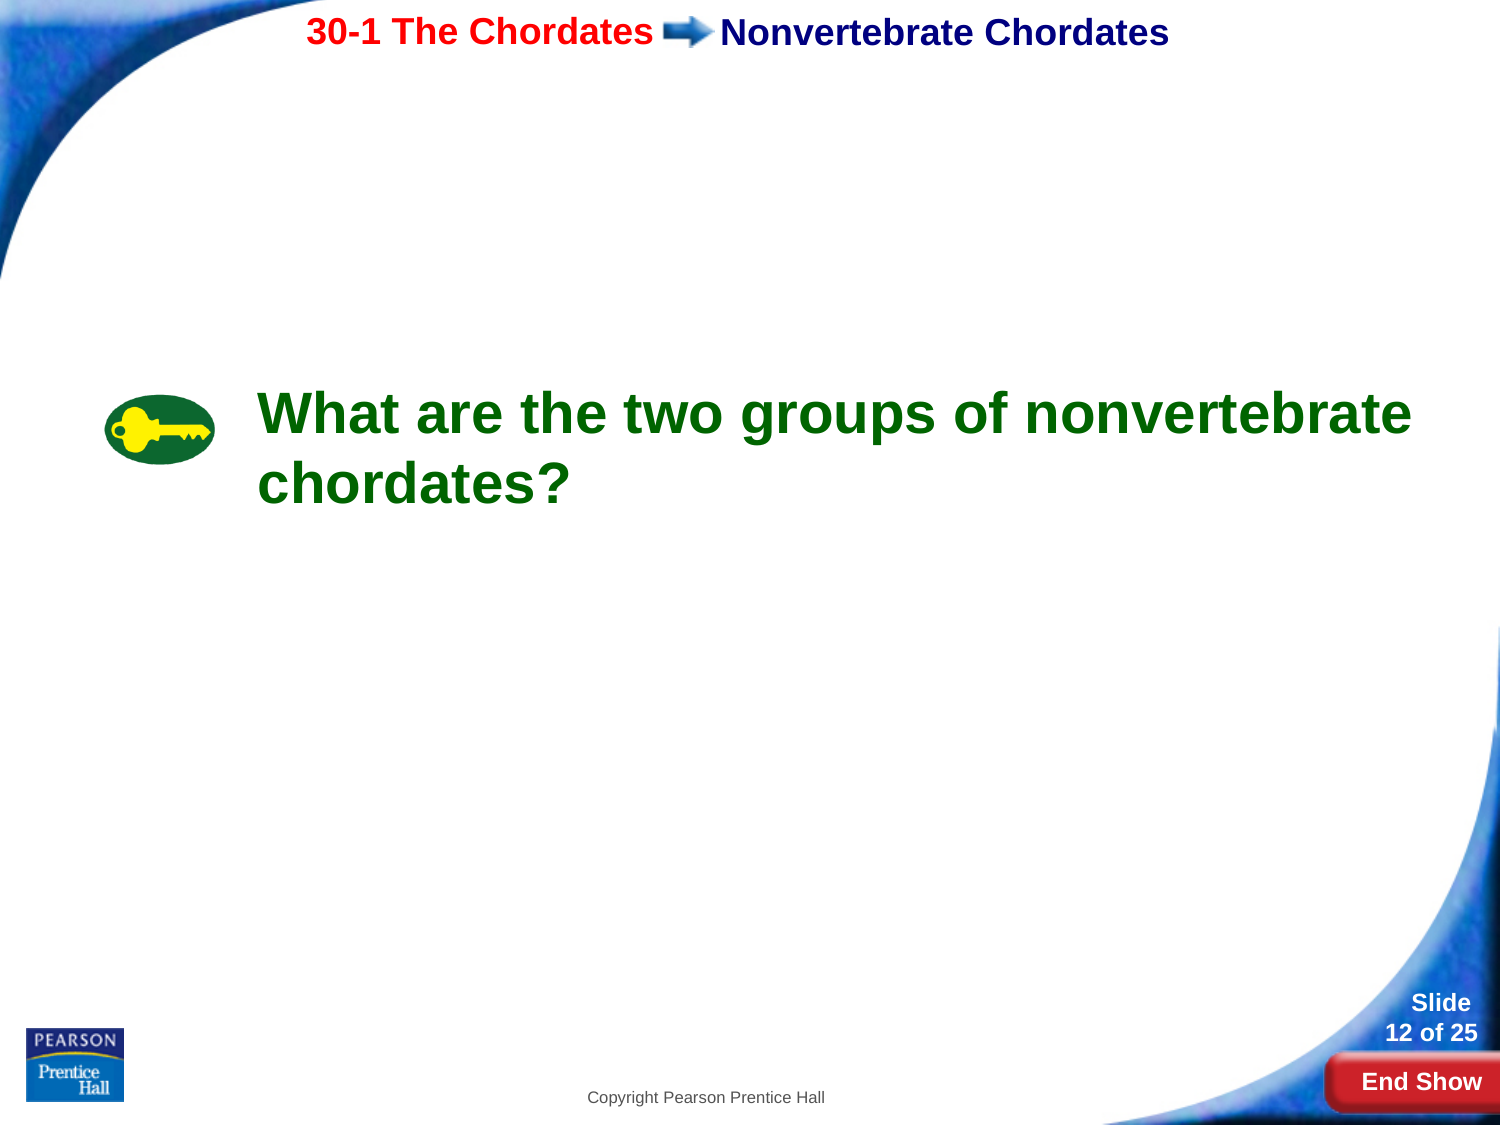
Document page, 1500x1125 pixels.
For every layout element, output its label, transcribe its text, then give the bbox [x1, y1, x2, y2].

footer Copyright Pearson Prentice Hall [468, 1078, 945, 1105]
picture [0, 0, 1500, 1125]
list What are the two groups of nonvertebrate chordates? [44, 179, 1500, 938]
title Nonvertebrate Chordates [704, 0, 1375, 76]
